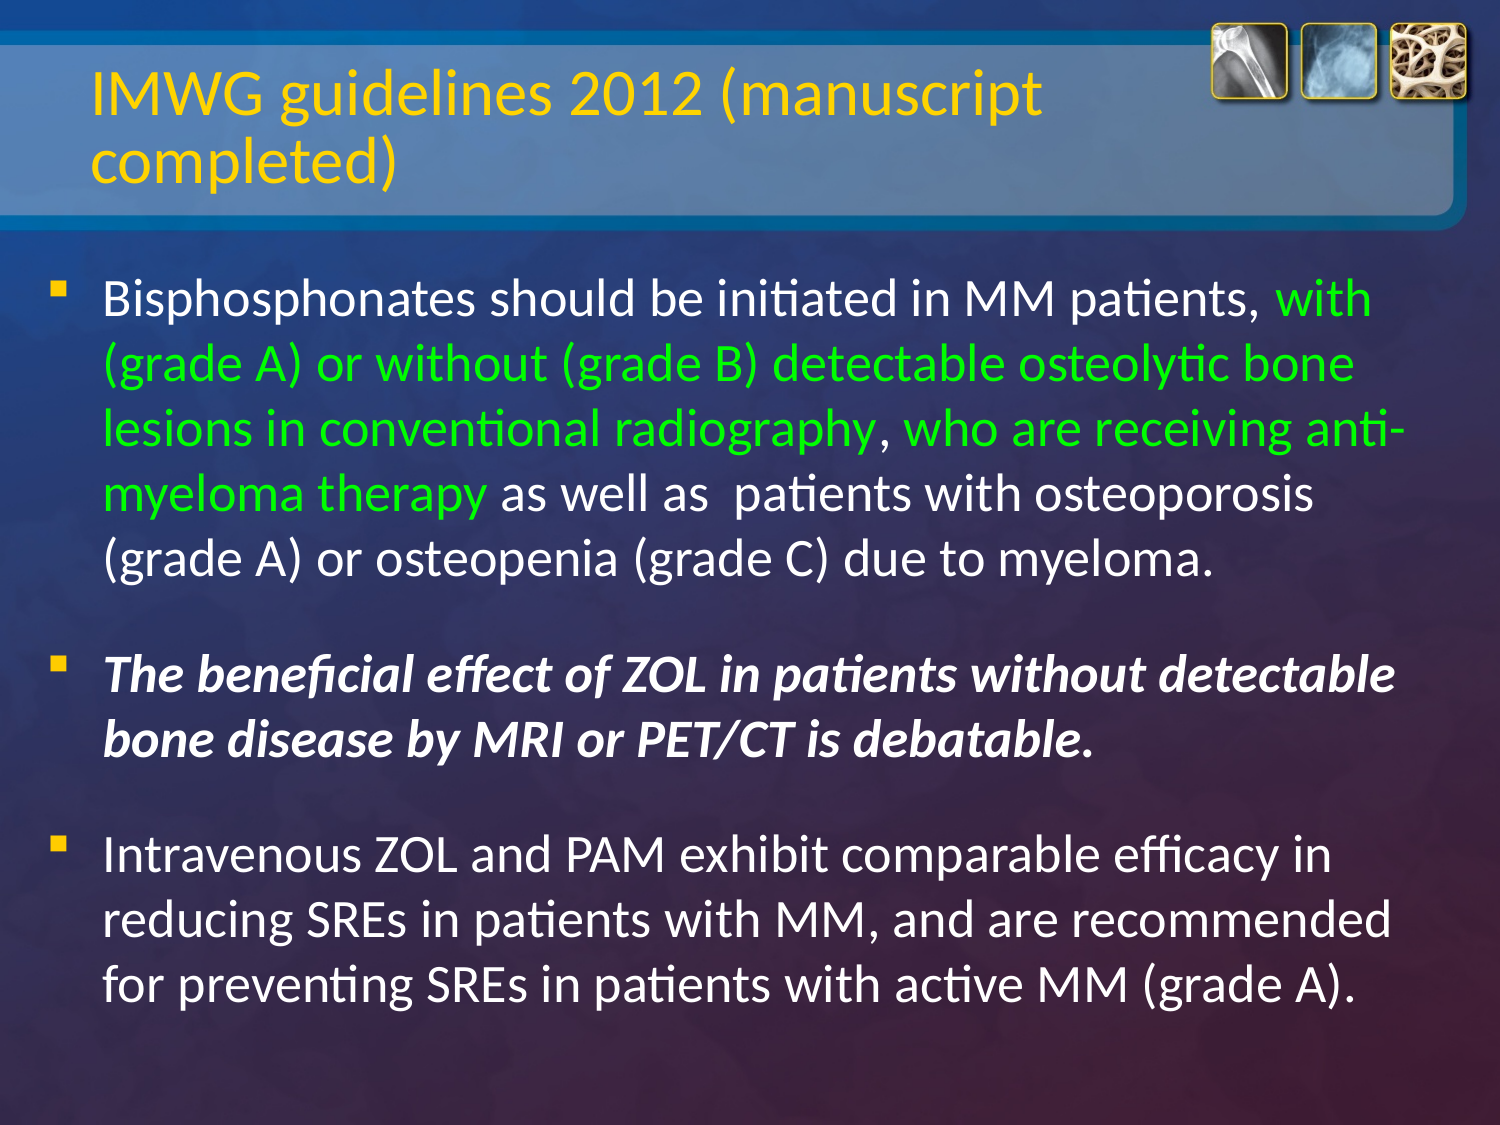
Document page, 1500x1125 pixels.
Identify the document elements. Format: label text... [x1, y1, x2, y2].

title IMWG guidelines 2012 (manuscript completed) [75, 45, 1213, 213]
picture [0, 0, 1500, 1125]
list Bisphosphonates should be initiated in MM patients, with (grade A) or without (grade B) detectable osteolytic bone lesions in conventional radiography, who are receiving anti-myeloma therapy as well as patients with osteoporosis (grade A) or osteopenia (grade C) due to myeloma. The beneficial effect of ZOL in patients without detectable bone disease by MRI or PET/CT is debatable. Intravenous ZOL and PAM exhibit comparable efficacy in reducing SREs in patients with MM, and are recommended for preventing SREs in patients with active MM (grade A). [31, 255, 1469, 998]
